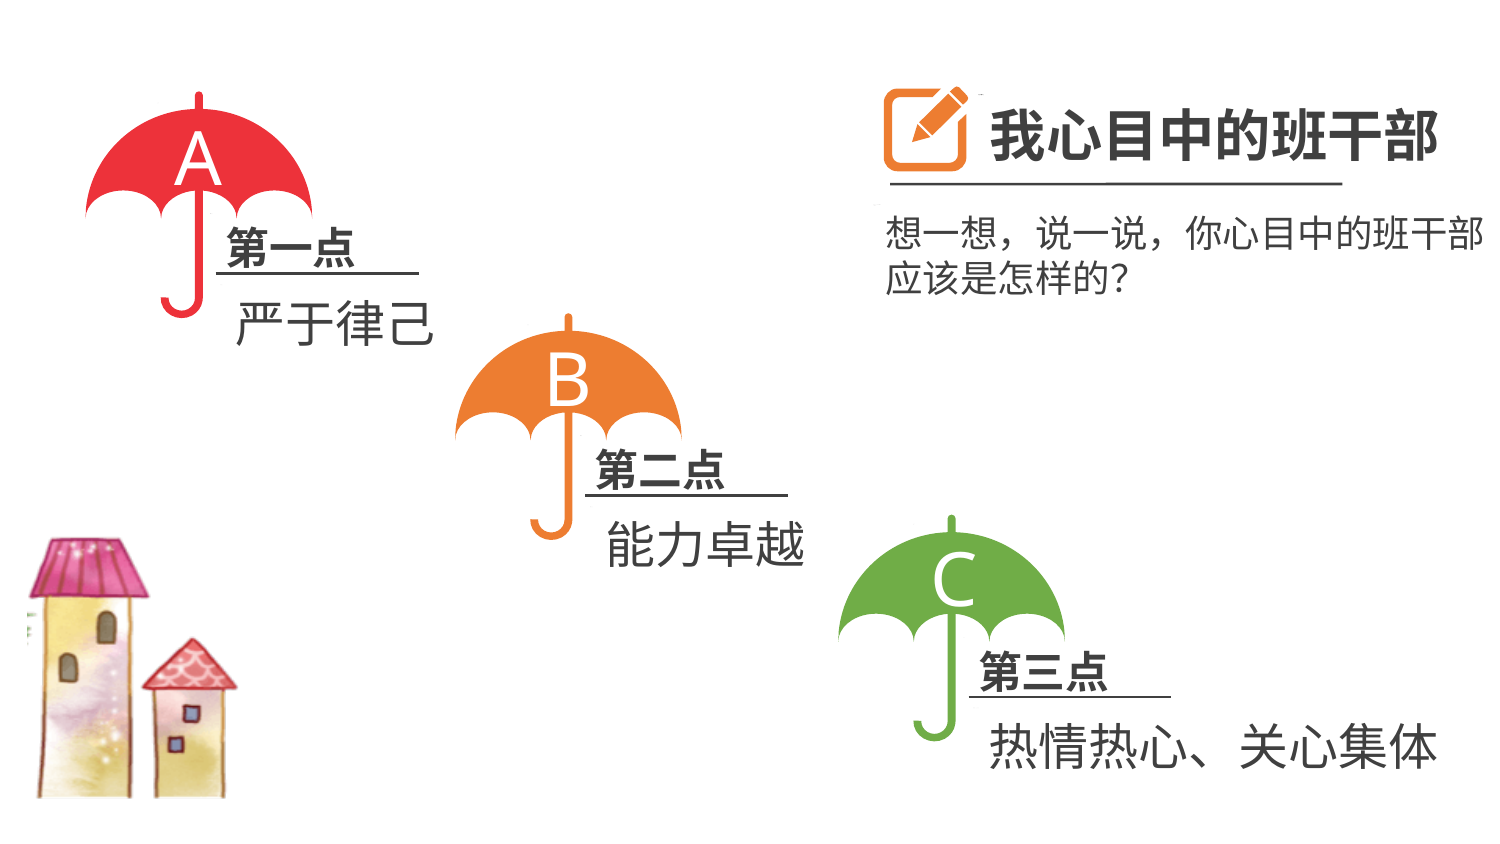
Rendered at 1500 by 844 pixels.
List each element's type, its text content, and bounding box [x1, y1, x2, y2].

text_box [454, 313, 897, 583]
text_box 想一想，说一说，你心目中的班干部应该是怎样的？ [873, 204, 1500, 306]
text_box 我心目中的班干部 [978, 94, 1468, 173]
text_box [838, 514, 1458, 784]
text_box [85, 91, 527, 361]
picture [27, 502, 246, 819]
text_box [883, 88, 967, 172]
text_box [949, 86, 969, 105]
